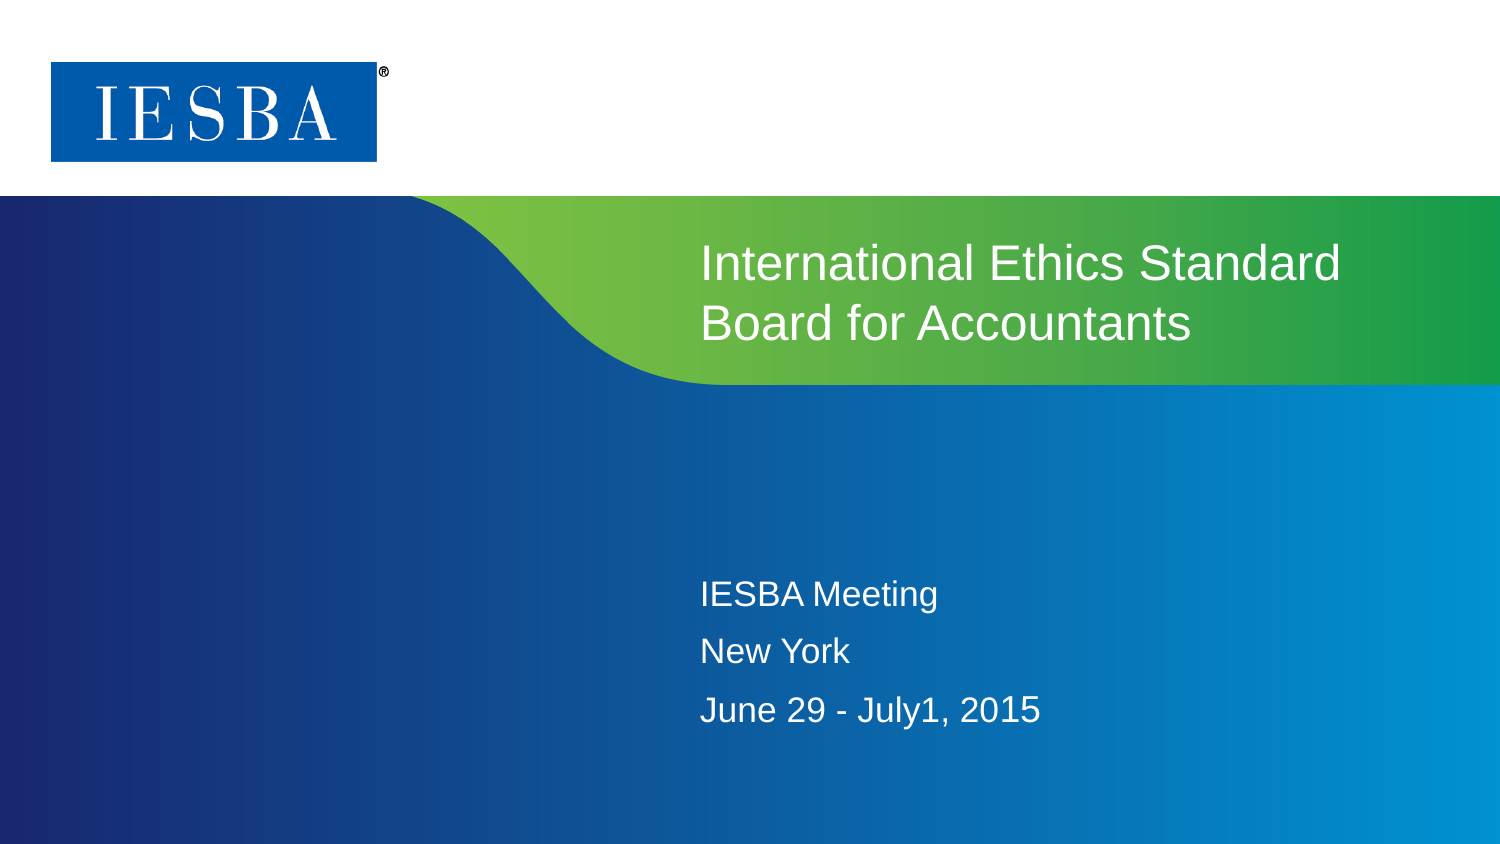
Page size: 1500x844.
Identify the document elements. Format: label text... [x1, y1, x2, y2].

picture [51, 62, 389, 162]
picture [412, 196, 1500, 385]
list IESBA Meeting New York June 29 - July1, 2015 [699, 407, 1363, 785]
title International Ethics Standard Board for Accountants [699, 228, 1463, 352]
